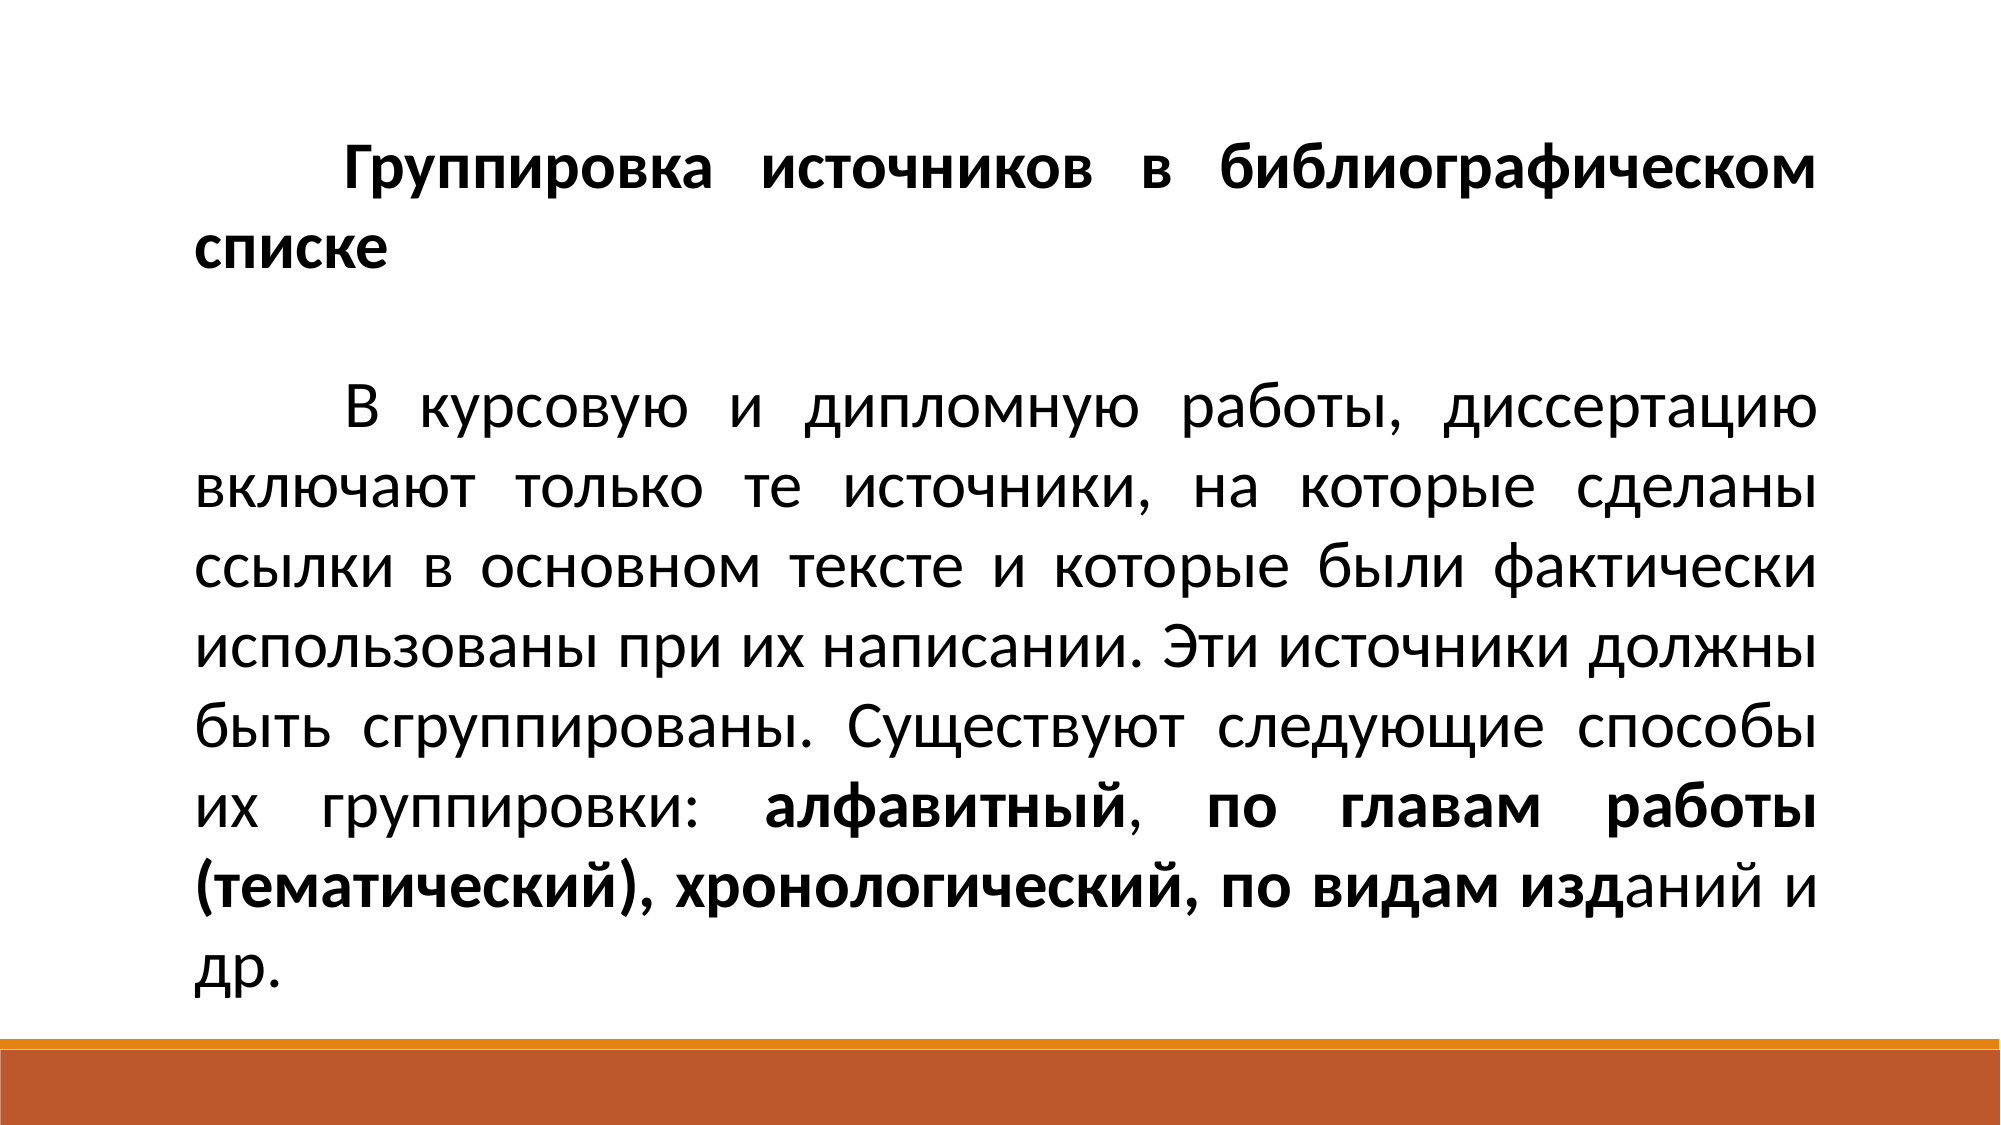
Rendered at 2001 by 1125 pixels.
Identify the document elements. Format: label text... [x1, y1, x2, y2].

text_box Группировка источников в библиографическом списке В курсовую и дипломную работы, диссертацию включают только те источники, на которые сделаны ссылки в основном тексте и которые были фактически использованы при их написании. Эти источники должны быть сгруппированы. Существуют следующие способы их группировки: алфавитный, по главам работы (тематический), хронологический, по видам изданий и др. [179, 114, 1835, 1009]
